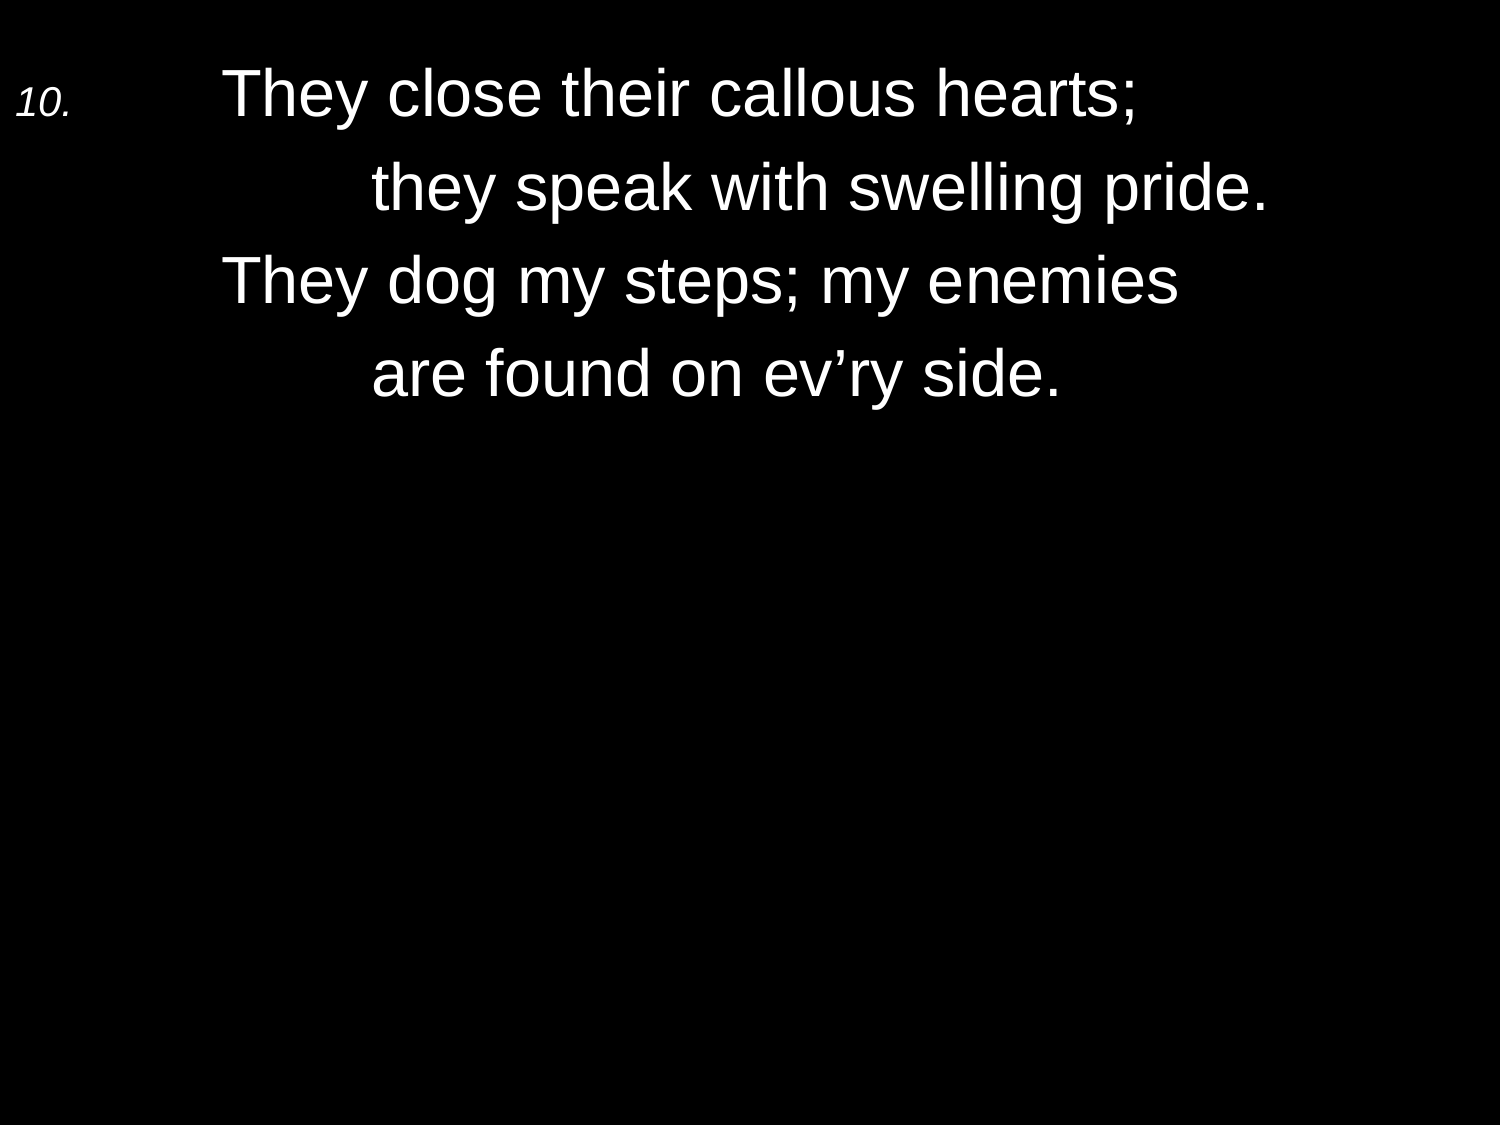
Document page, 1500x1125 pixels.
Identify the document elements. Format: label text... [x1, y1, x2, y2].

list 10. They close their callous hearts; they speak with swelling pride. They dog my steps; my enemies are found on ev’ry side. [0, 42, 1500, 1047]
